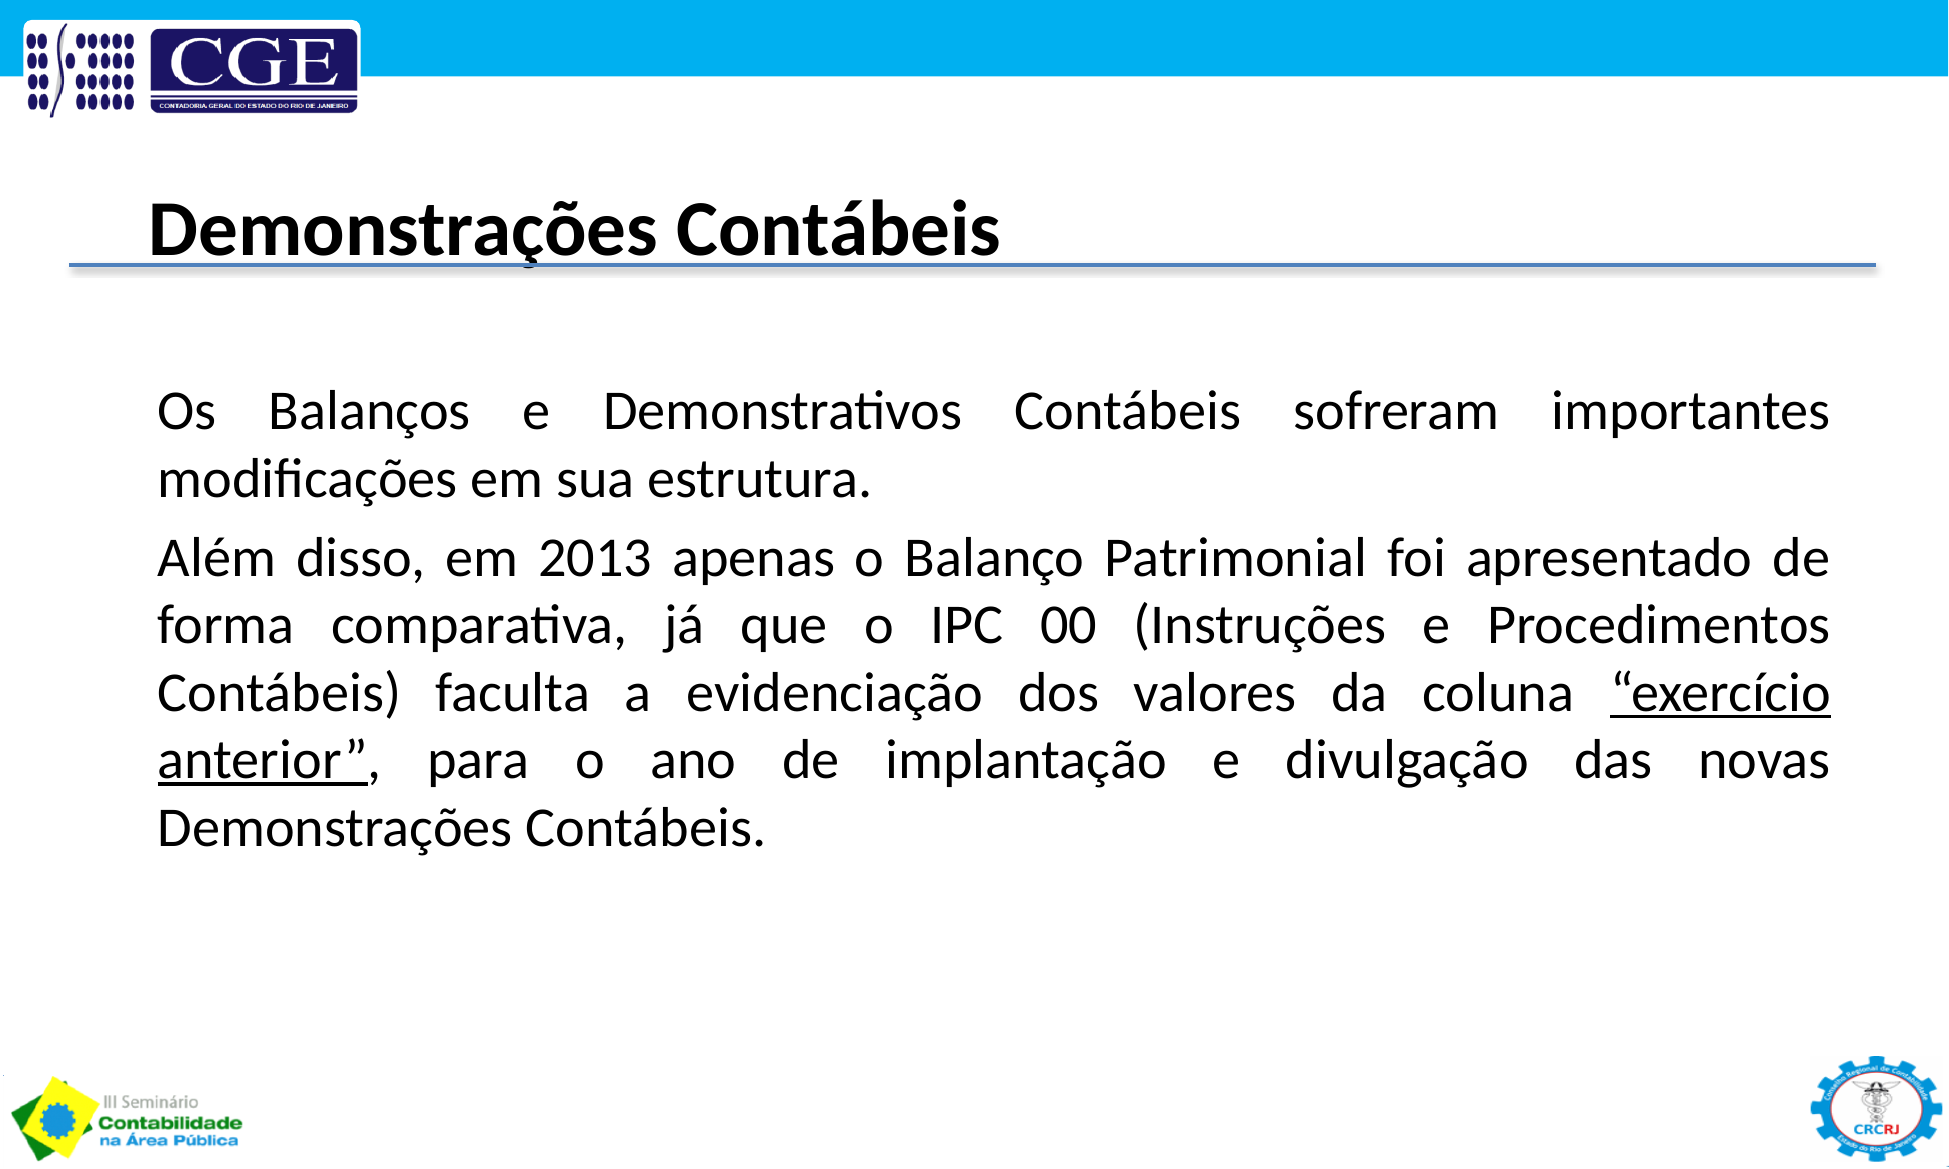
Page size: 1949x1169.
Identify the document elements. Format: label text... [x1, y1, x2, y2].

picture [1803, 1056, 1949, 1167]
picture [3, 1075, 254, 1168]
picture [23, 20, 361, 118]
text_box Os Balanços e Demonstrativos Contábeis sofreram importantes modificações em sua estrutura. Além disso, em 2013 apenas o Balanço Patrimonial foi apresentado de forma comparativa, já que o IPC 00 (Instruções e Procedimentos Contábeis) faculta a evidenciação dos valores da coluna “exercício anterior”, para o ano de implantação e divulgação das novas Demonstrações Contábeis. [139, 364, 1850, 953]
title Demonstrações Contábeis [0, 167, 1297, 336]
table_cell de Estados e Distrito Federal [73, 267, 1297, 274]
